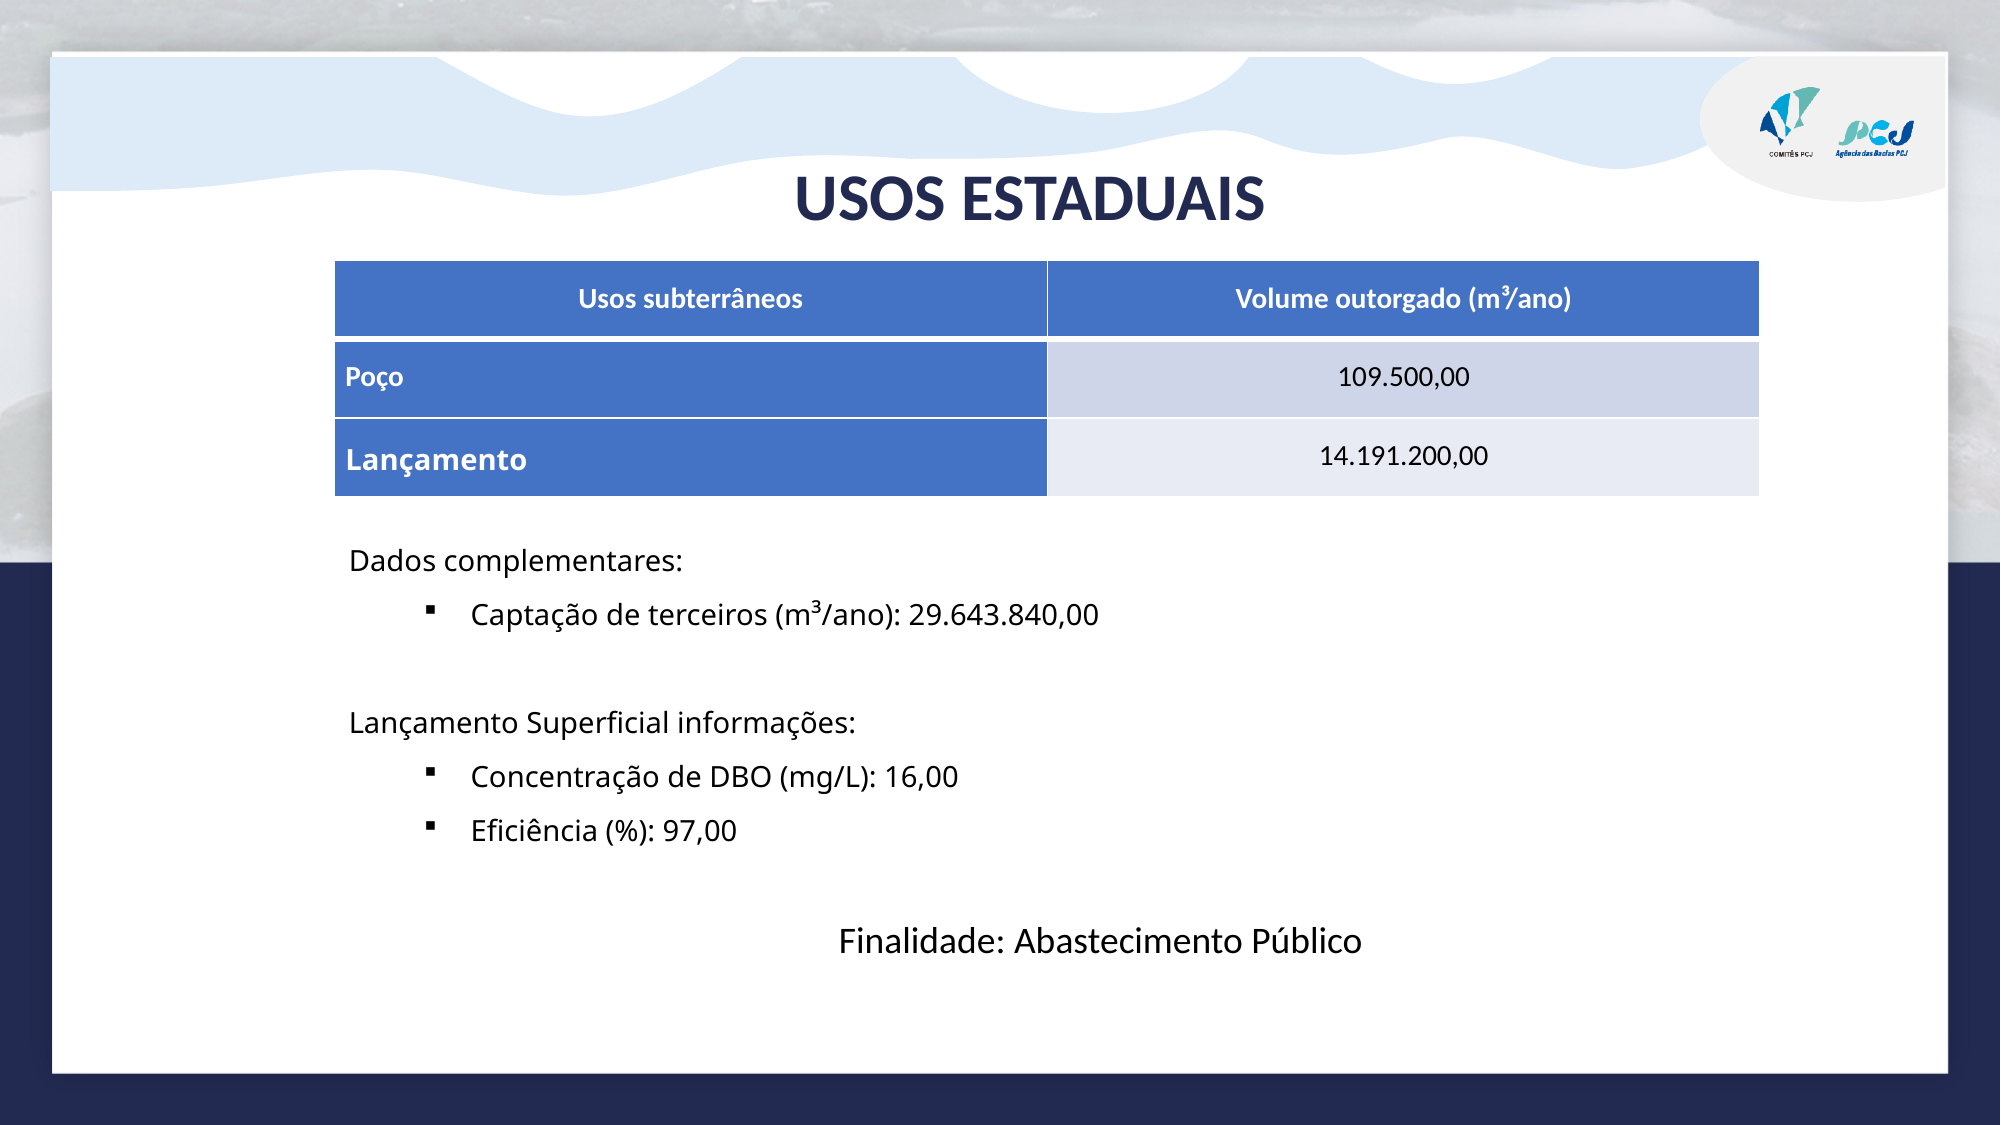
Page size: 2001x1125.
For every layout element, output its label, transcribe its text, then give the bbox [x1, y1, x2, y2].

text_box Dados complementares: Captação de terceiros (m³/ano): 29.643.840,00 Lançamento Superficial informações: Concentração de DBO (mg/L): 16,00 Eficiência (%): 97,00 [334, 532, 1301, 855]
text_box USOS ESTADUAIS [636, 202, 1426, 234]
table_header Usos subterrâneos [335, 261, 1047, 336]
table_cell Lançamento [335, 419, 1047, 496]
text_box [49, 56, 1946, 202]
table_header Volume outorgado (m³/ano) [1048, 261, 1759, 336]
table_cell Poço [335, 342, 1047, 417]
table_cell 14.191.200,00 [1048, 419, 1759, 496]
table_cell 109.500,00 [1048, 342, 1759, 417]
text_box Finalidade: Abastecimento Público [817, 905, 1385, 969]
picture [0, 0, 2000, 1125]
